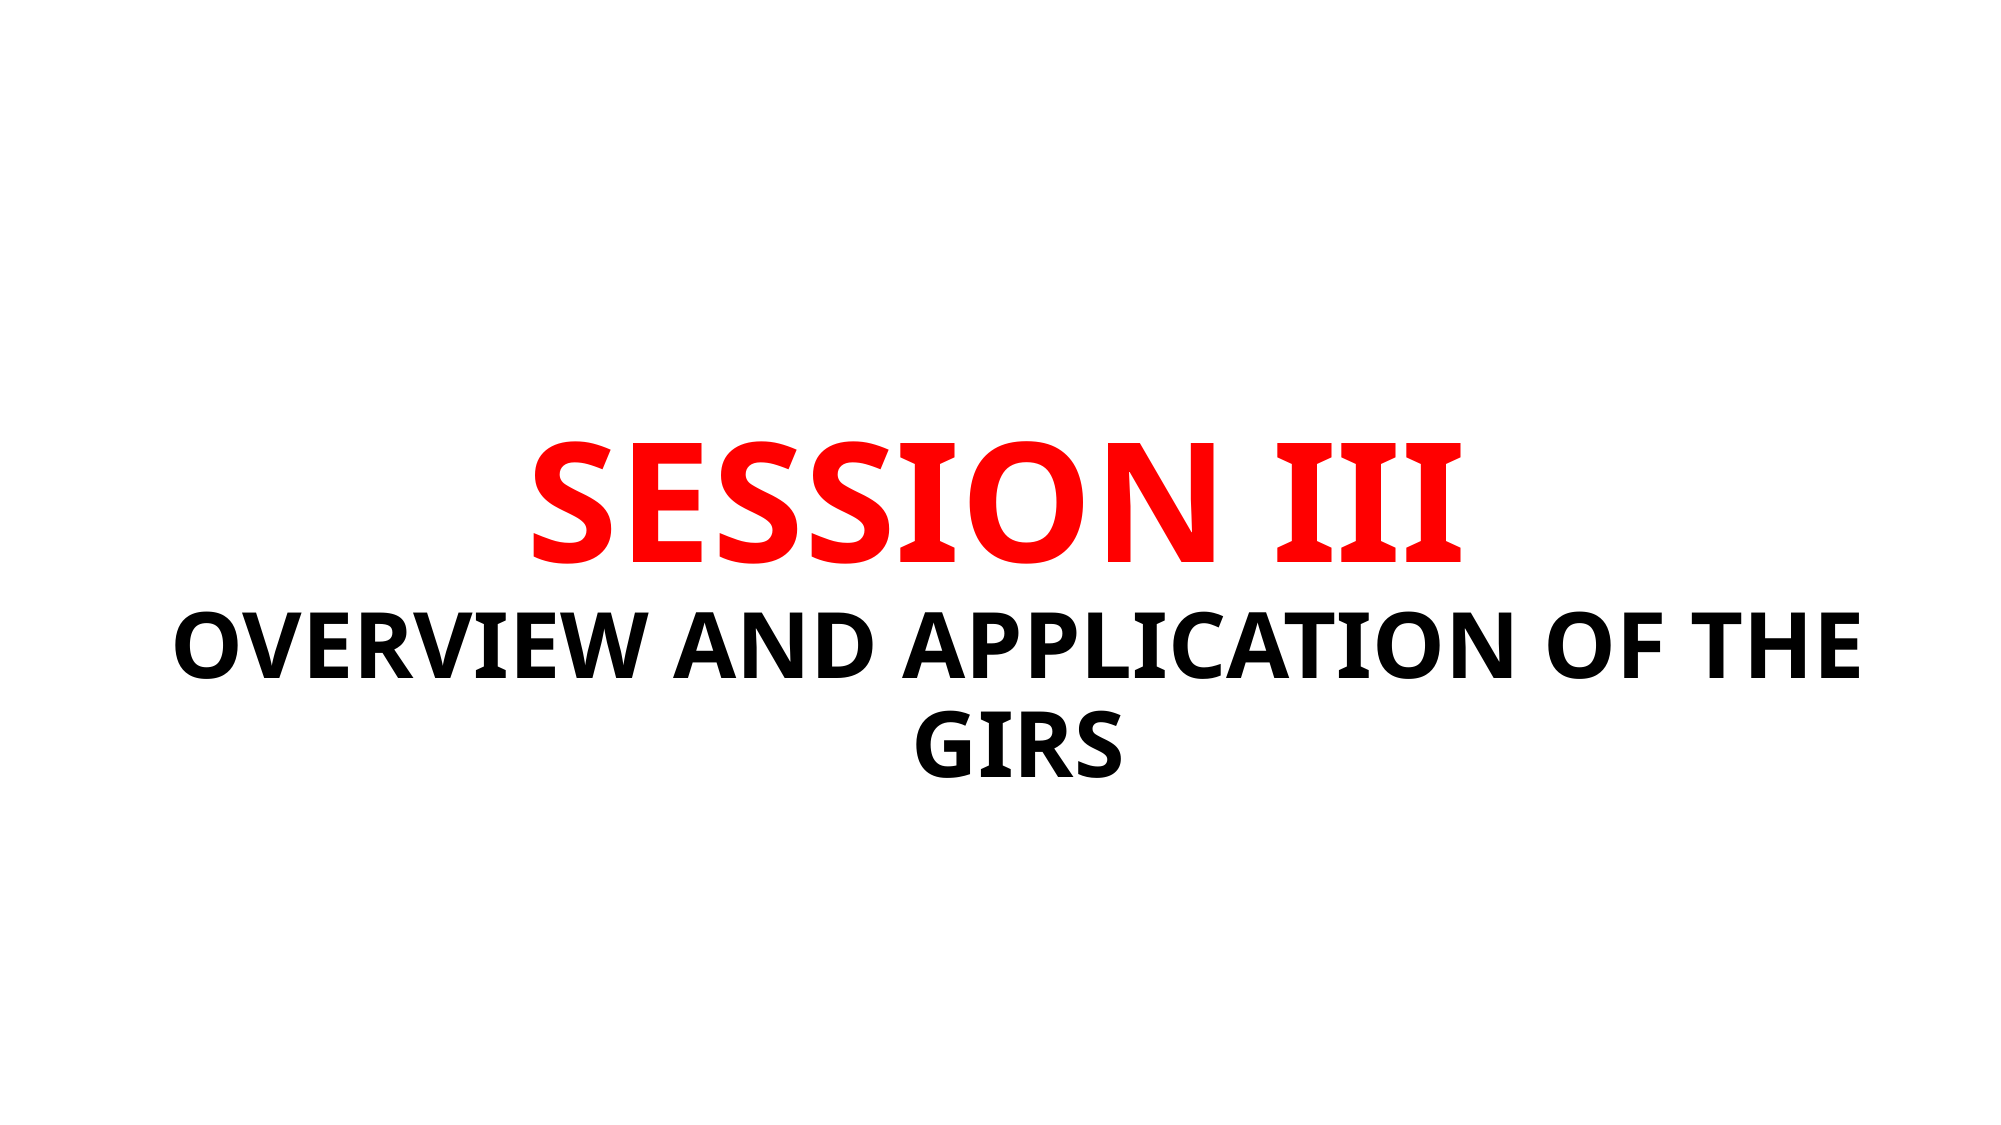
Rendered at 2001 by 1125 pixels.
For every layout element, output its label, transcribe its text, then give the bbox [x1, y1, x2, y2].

title SESSION III OVERVIEW AND APPLICATION OF THE GIRS [82, 236, 1954, 979]
